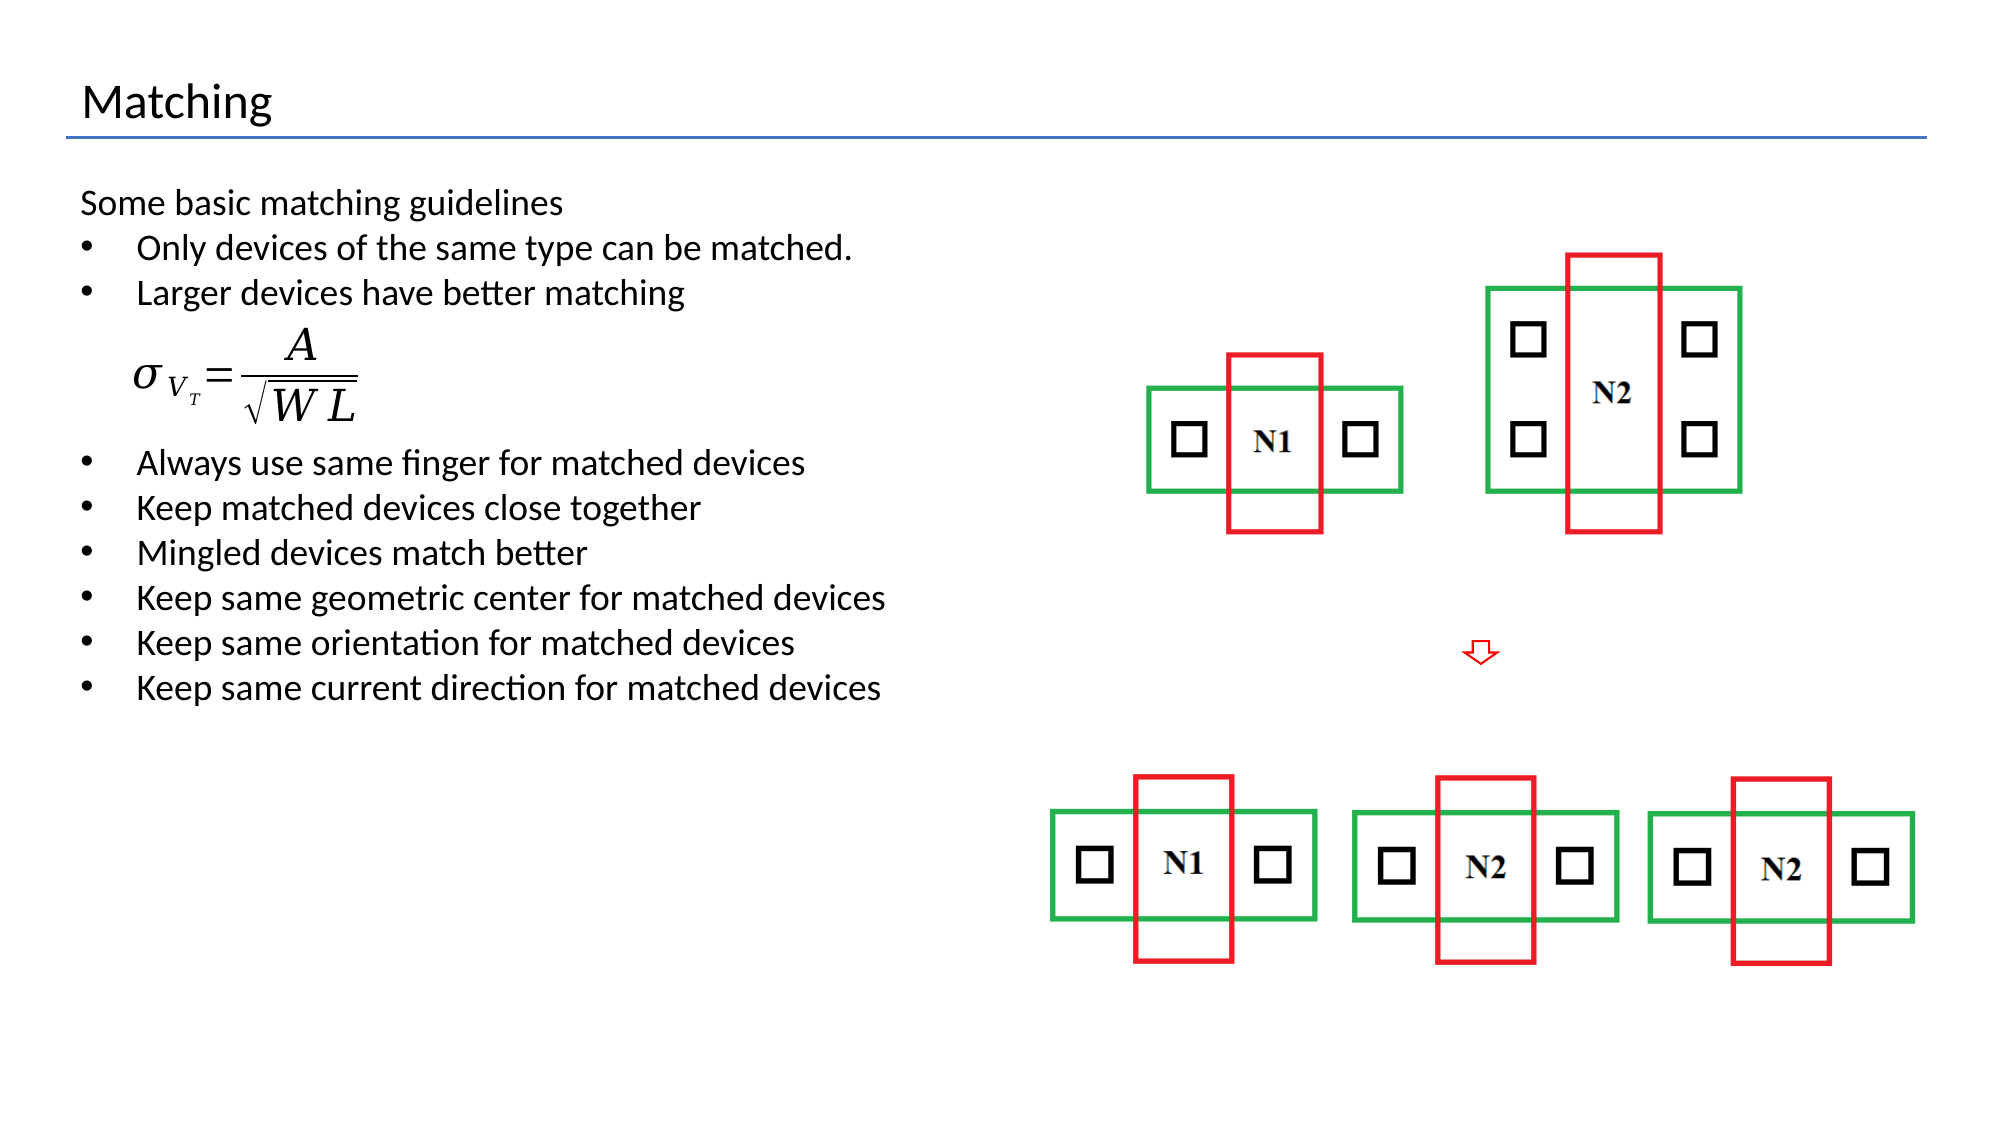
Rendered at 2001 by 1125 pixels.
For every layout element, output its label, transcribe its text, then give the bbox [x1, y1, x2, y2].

text_box Some basic matching guidelines Only devices of the same type can be matched. Larger devices have better matching [65, 170, 1928, 321]
picture [1137, 239, 1756, 550]
text_box Matching [66, 61, 288, 137]
text_box Always use same finger for matched devices Keep matched devices close together Mingled devices match better Keep same geometric center for matched devices Keep same orientation for matched devices Keep same current direction for matched devices [65, 431, 1010, 716]
picture [1021, 733, 1940, 1004]
text_box [1461, 640, 1501, 666]
